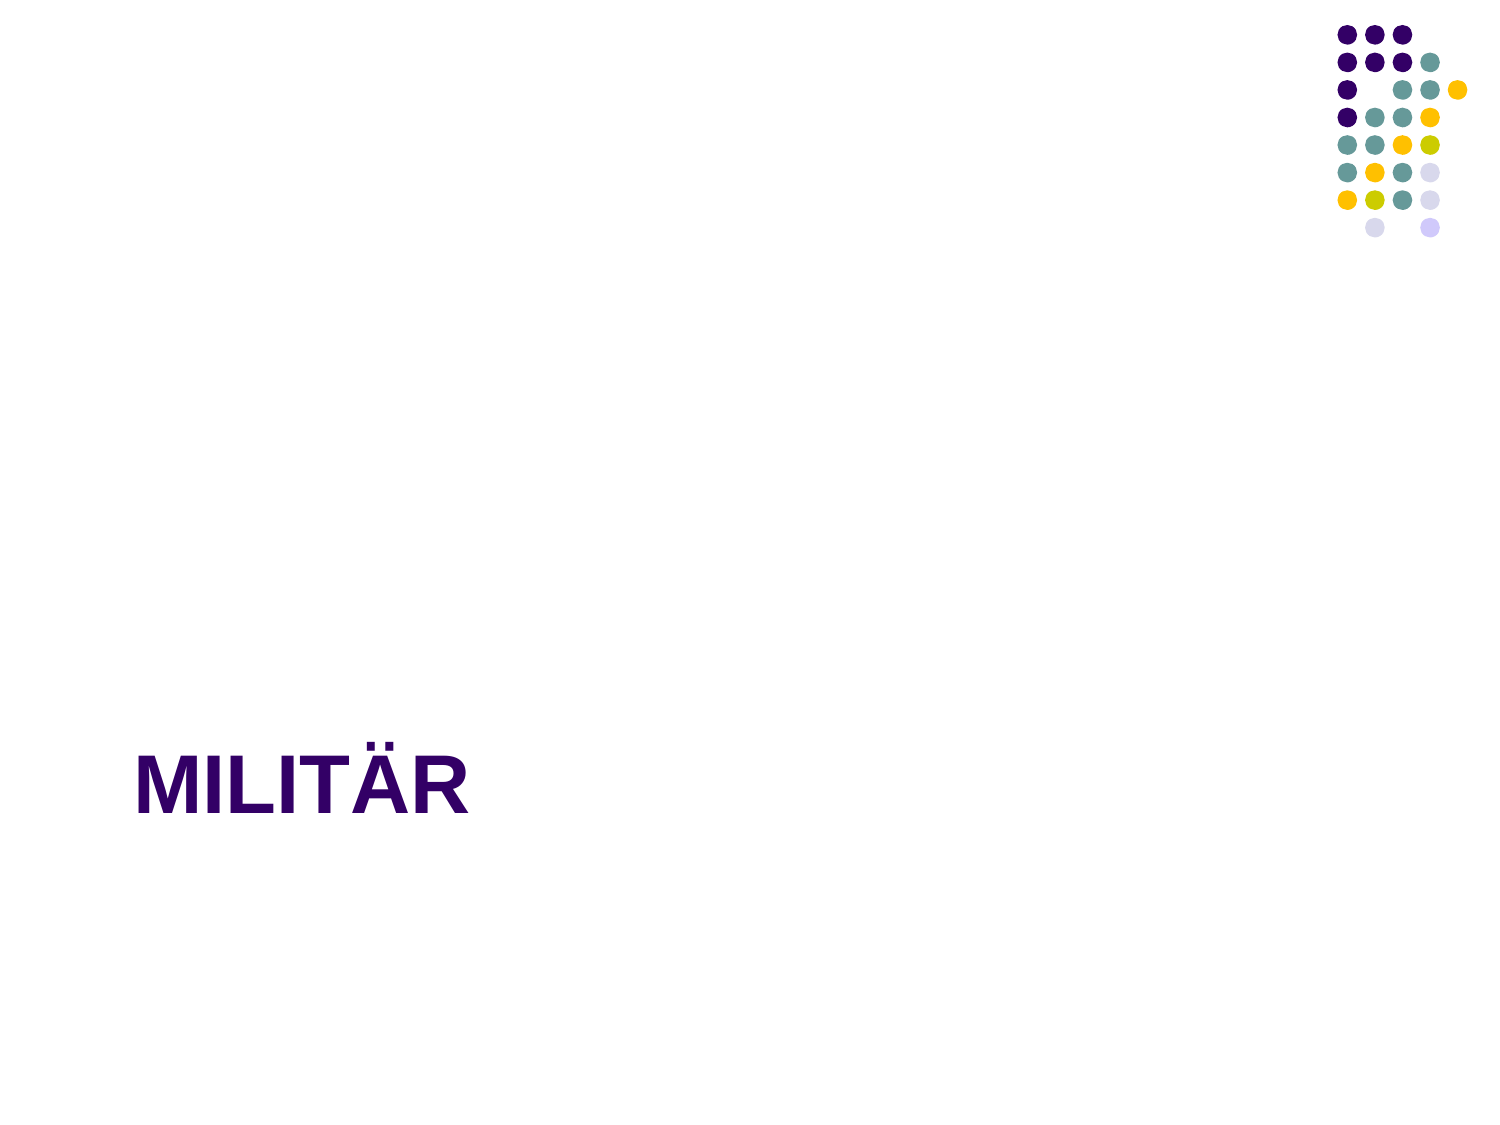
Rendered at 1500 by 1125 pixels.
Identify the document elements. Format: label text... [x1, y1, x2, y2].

title Militär [118, 722, 1394, 947]
